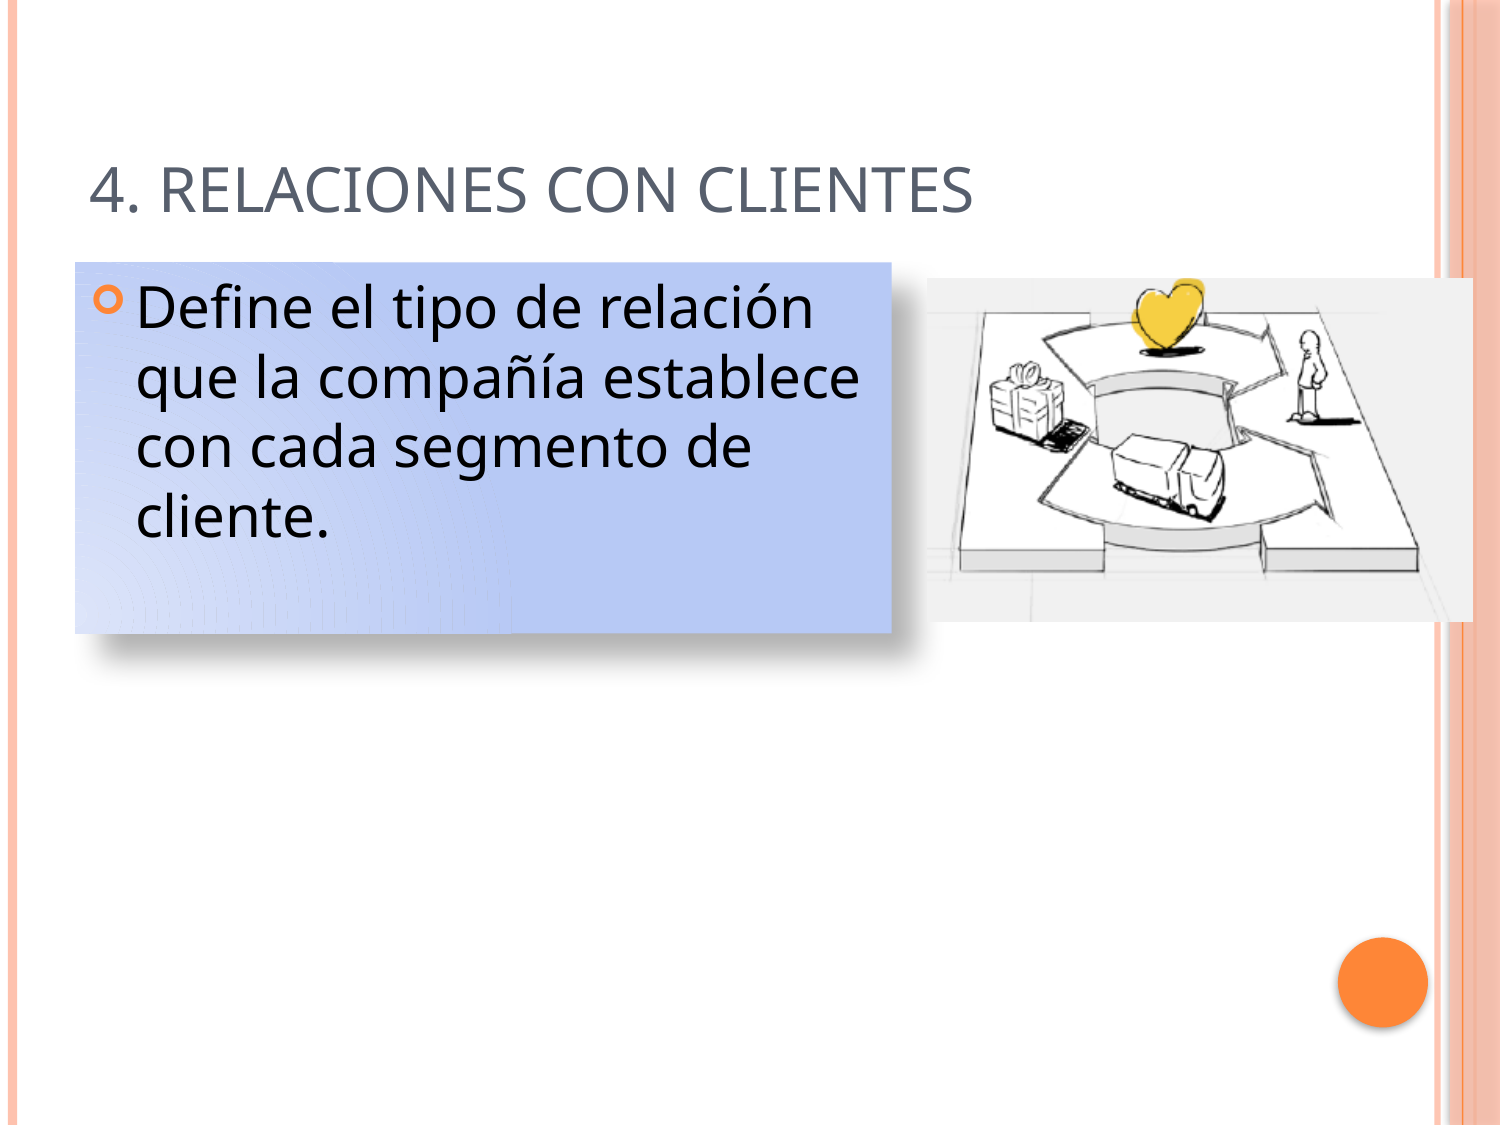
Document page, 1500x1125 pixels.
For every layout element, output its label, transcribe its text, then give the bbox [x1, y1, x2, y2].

title 4. Relaciones con clientes [75, 45, 1300, 233]
picture [926, 278, 1473, 622]
list Define el tipo de relación que la compañía establece con cada segmento de cliente. [74, 261, 893, 634]
